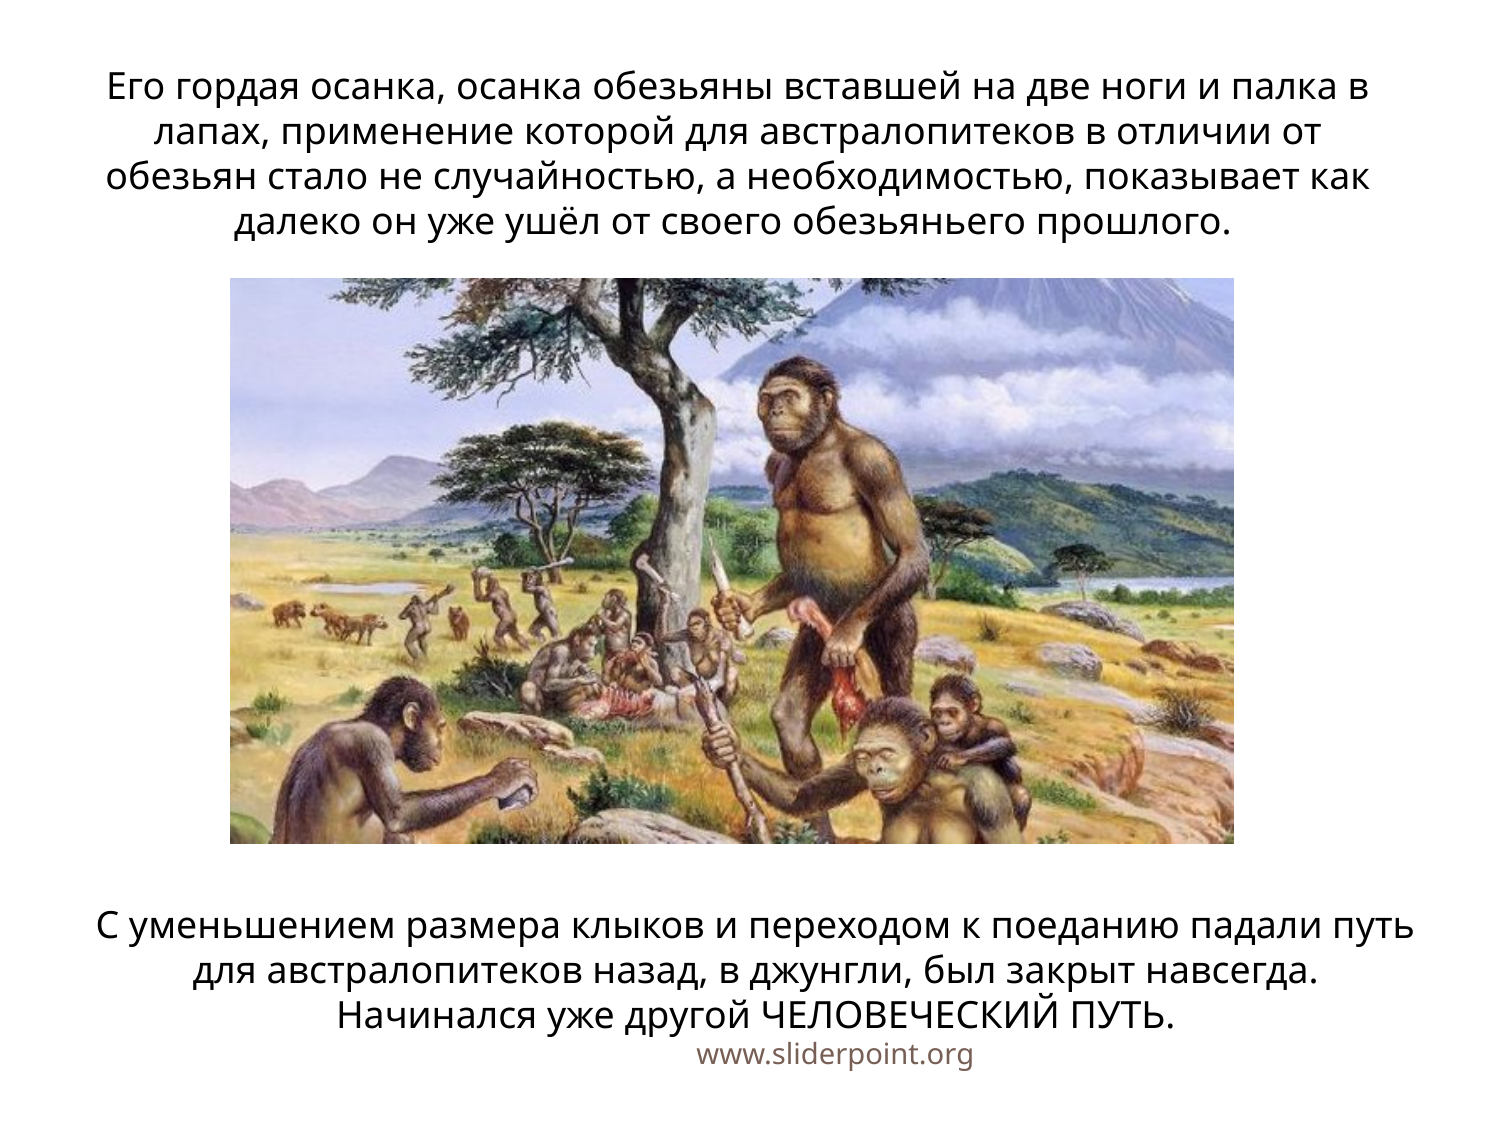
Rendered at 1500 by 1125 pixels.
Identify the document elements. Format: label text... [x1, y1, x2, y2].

text_box С уменьшением размера клыков и переходом к поеданию падали путь для австралопитеков назад, в джунгли, был закрыт навсегда. Начинался уже другой ЧЕЛОВЕЧЕСКИЙ ПУТЬ. [53, 893, 1459, 1043]
picture [229, 278, 1235, 845]
footer www.sliderpoint.org [99, 1024, 990, 1085]
text_box Его гордая осанка, осанка обезьяны вставшей на две ноги и палка в лапах, применение которой для австралопитеков в отличии от обезьян стало не случайностью, а необходимостью, показывает как далеко он уже ушёл от своего обезьяньего прошлого. [64, 54, 1412, 295]
